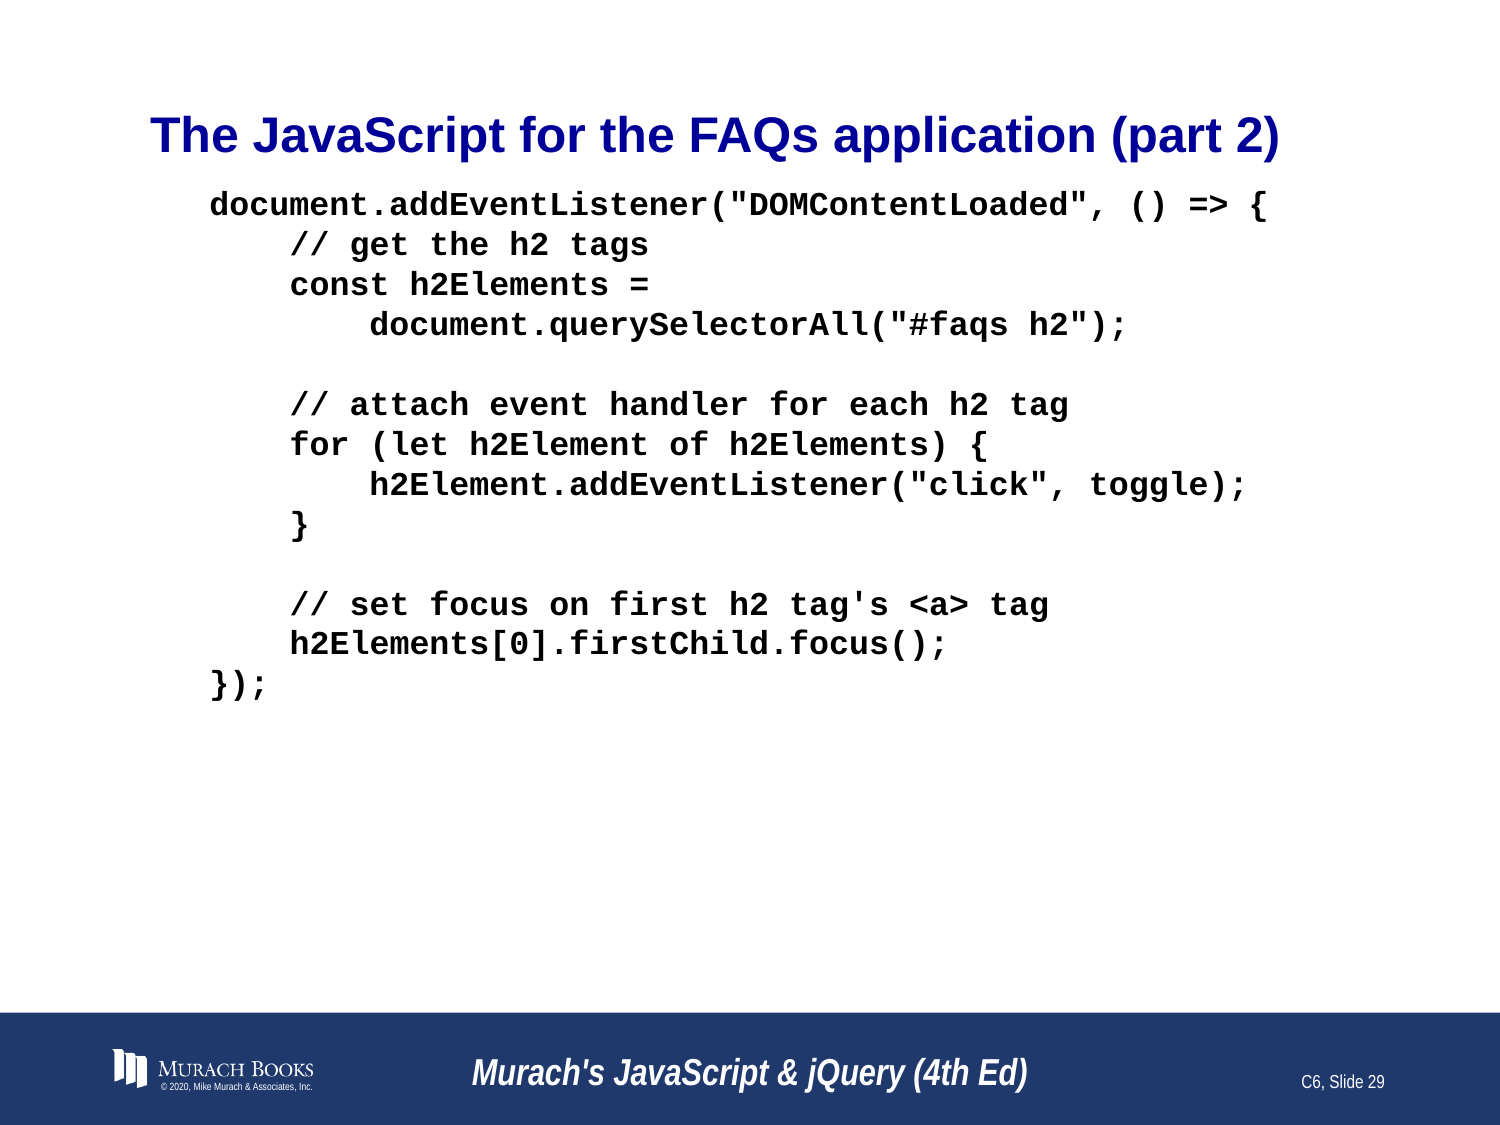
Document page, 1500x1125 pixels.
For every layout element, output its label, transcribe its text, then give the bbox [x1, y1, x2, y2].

slide_number C6, Slide 29 [1087, 1025, 1400, 1100]
footer © 2020, Mike Murach & Associates, Inc. [12, 1025, 463, 1100]
slide_number Murach's JavaScript & jQuery (4th Ed) [463, 1025, 1050, 1100]
list document.addEventListener("DOMContentLoaded", () => { // get the h2 tags const h2Elements = document.querySelectorAll("#faqs h2"); // attach event handler for each h2 tag for (let h2Element of h2Elements) { h2Element.addEventListener("click", toggle); } // set focus on first h2 tag's <a> tag h2Elements[0].firstChild.focus(); }); [137, 174, 1350, 975]
title The JavaScript for the FAQs application (part 2) [150, 102, 1350, 164]
